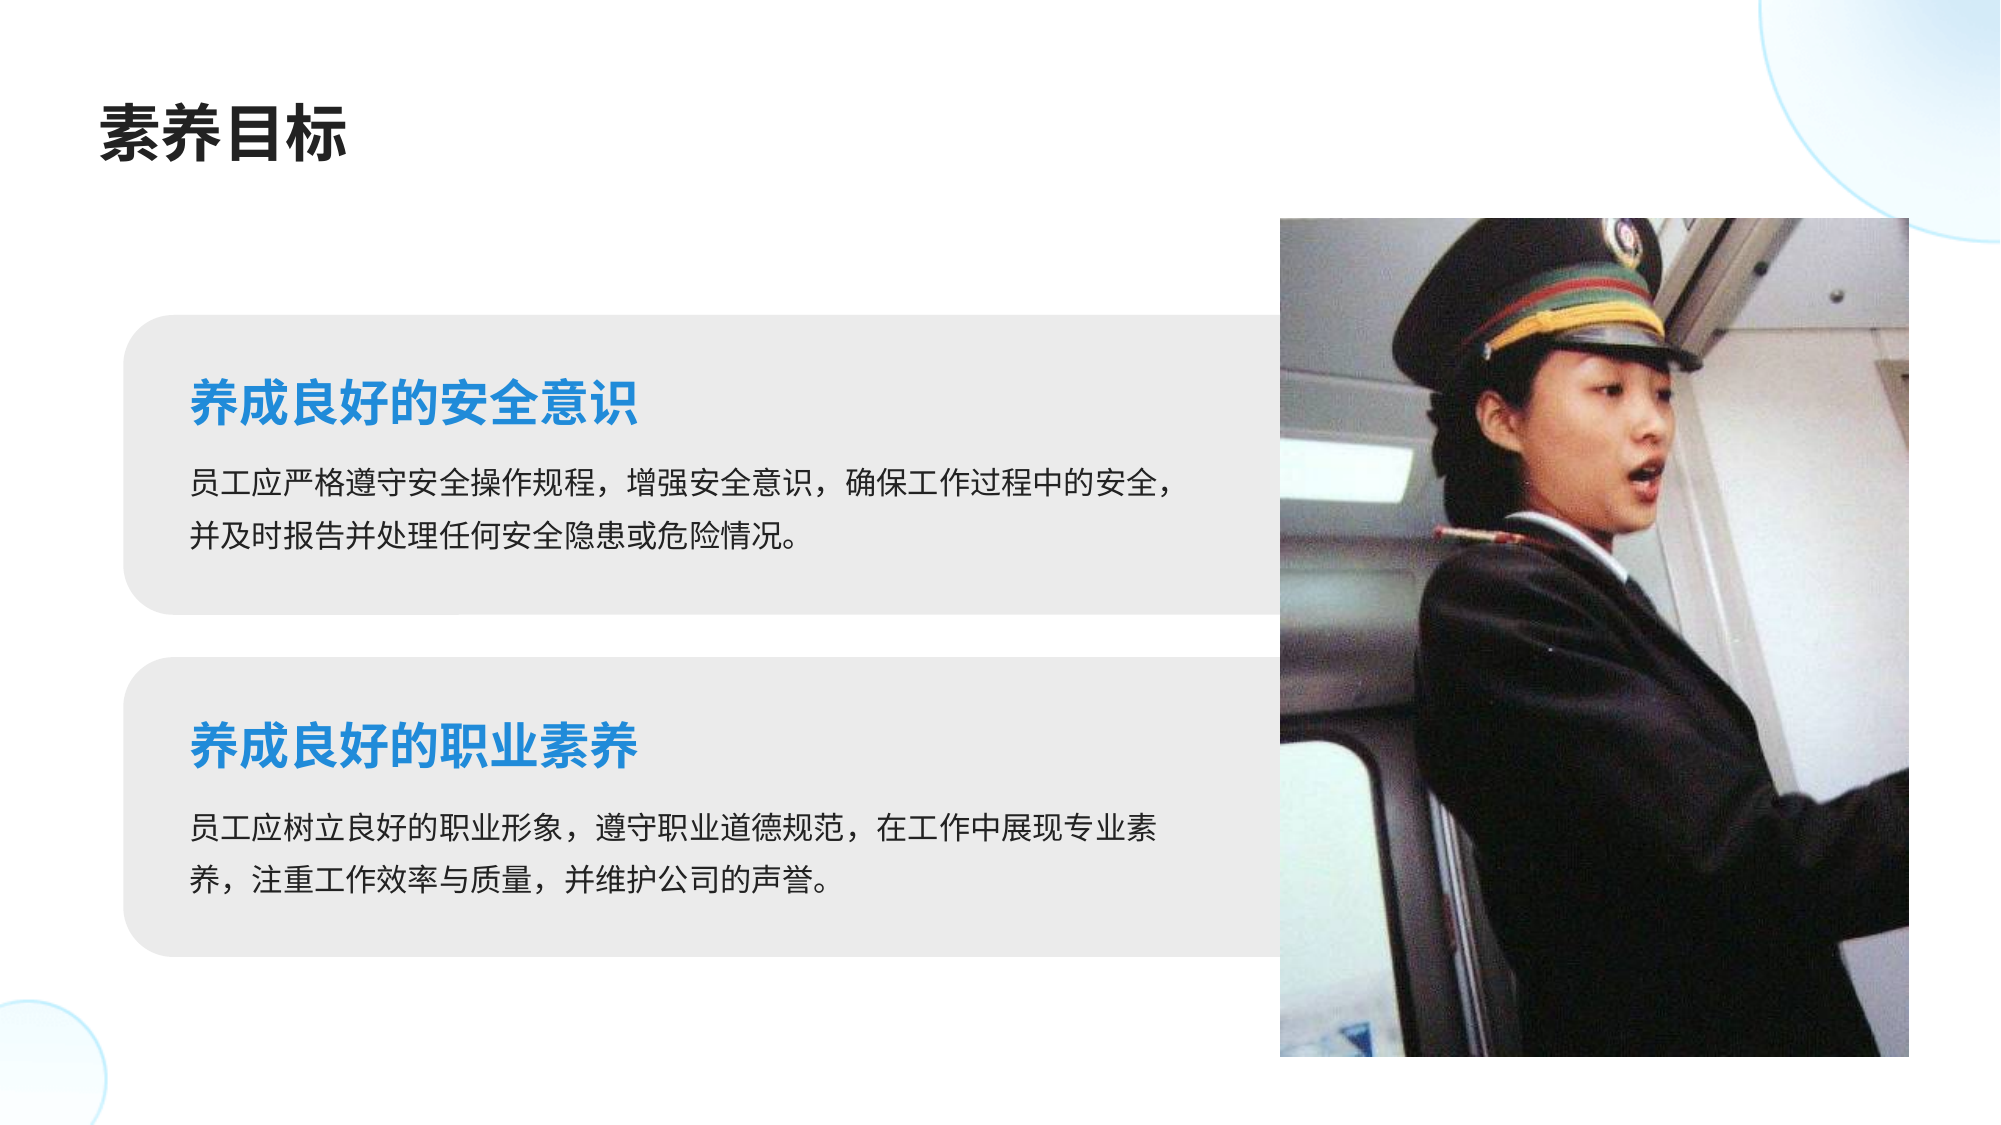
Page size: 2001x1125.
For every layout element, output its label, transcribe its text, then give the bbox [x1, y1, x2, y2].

text_box 养成良好的安全意识 [169, 342, 1193, 428]
picture [0, 0, 2001, 1125]
text_box [123, 657, 1274, 957]
text_box 员工应树立良好的职业形象，遵守职业道德规范，在工作中展现专业素养，注重工作效率与质量，并维护公司的声誉。 [169, 773, 1193, 927]
text_box 养成良好的职业素养 [169, 686, 1193, 773]
text_box 员工应严格遵守安全操作规程，增强安全意识，确保工作过程中的安全，并及时报告并处理任何安全隐患或危险情况。 [169, 428, 1193, 584]
text_box [123, 314, 1274, 615]
text_box 素养目标 [78, 43, 1922, 189]
